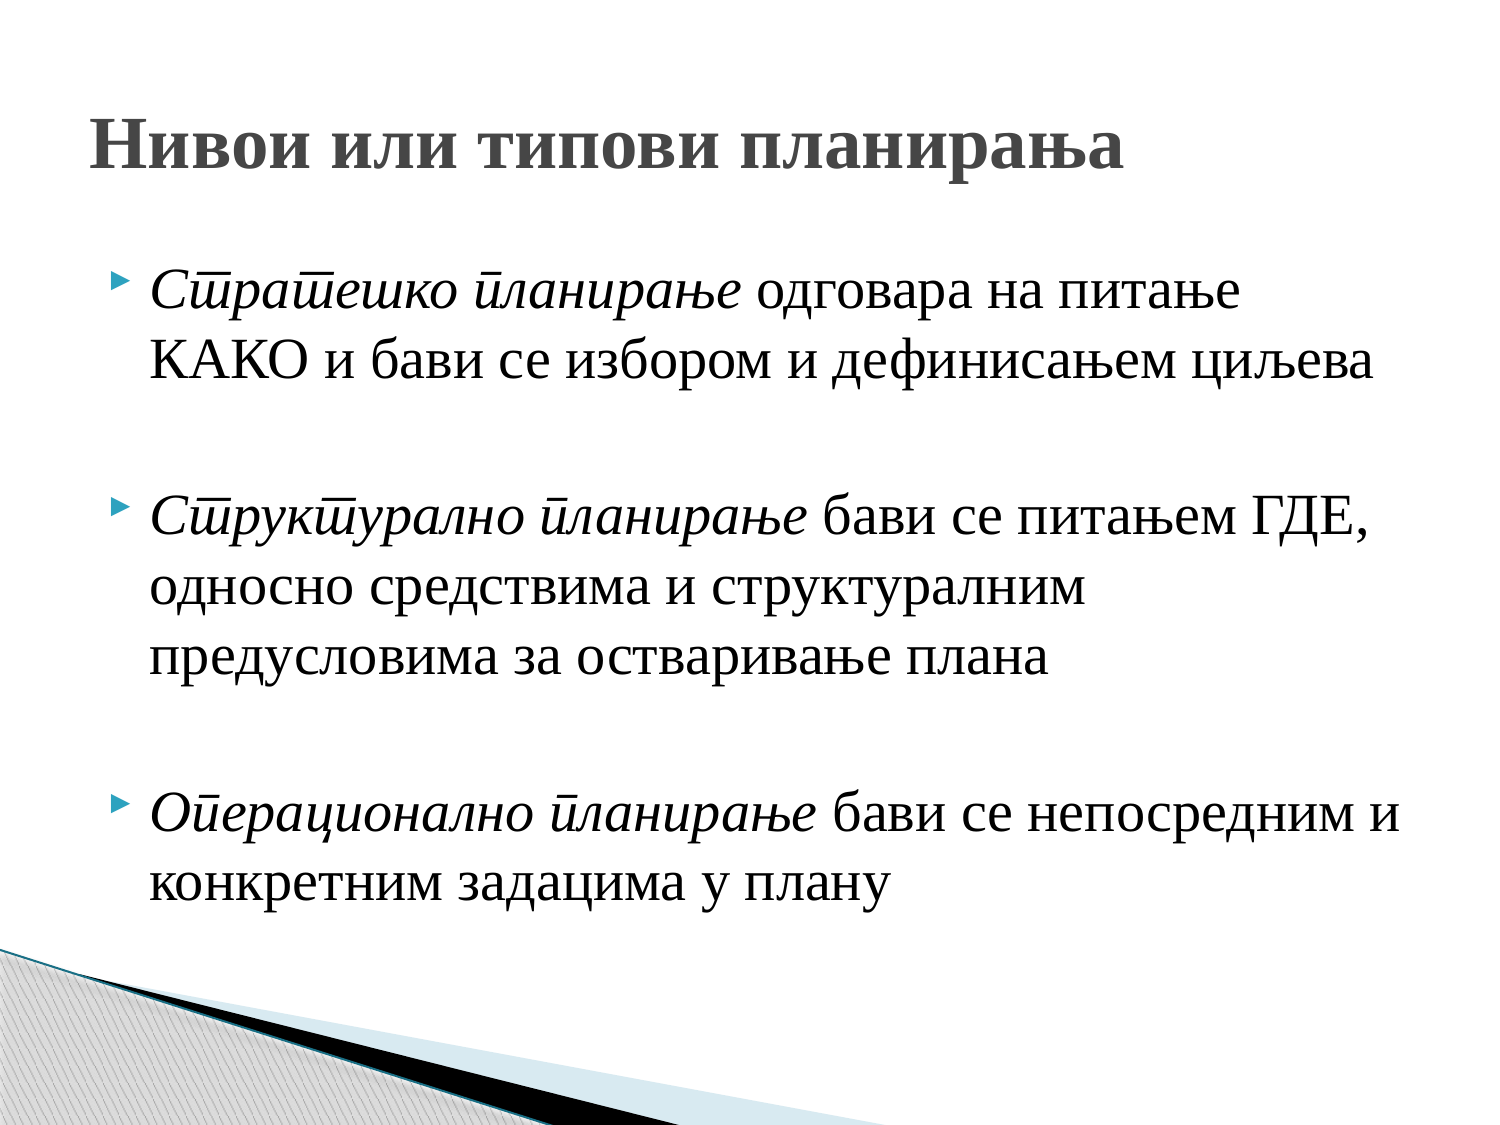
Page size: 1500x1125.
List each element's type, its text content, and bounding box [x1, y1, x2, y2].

list Стратешко планирање одговара на питање КАКО и бави се избором и дефинисањем циљева Структурално планирање бави се питањем ГДЕ, односно средствима и структуралним предусловима за остваривање плана Операционално планирање бави се непосредним и конкретним задацима у плану [75, 243, 1425, 986]
title Нивои или типови планирања [75, 45, 1425, 233]
